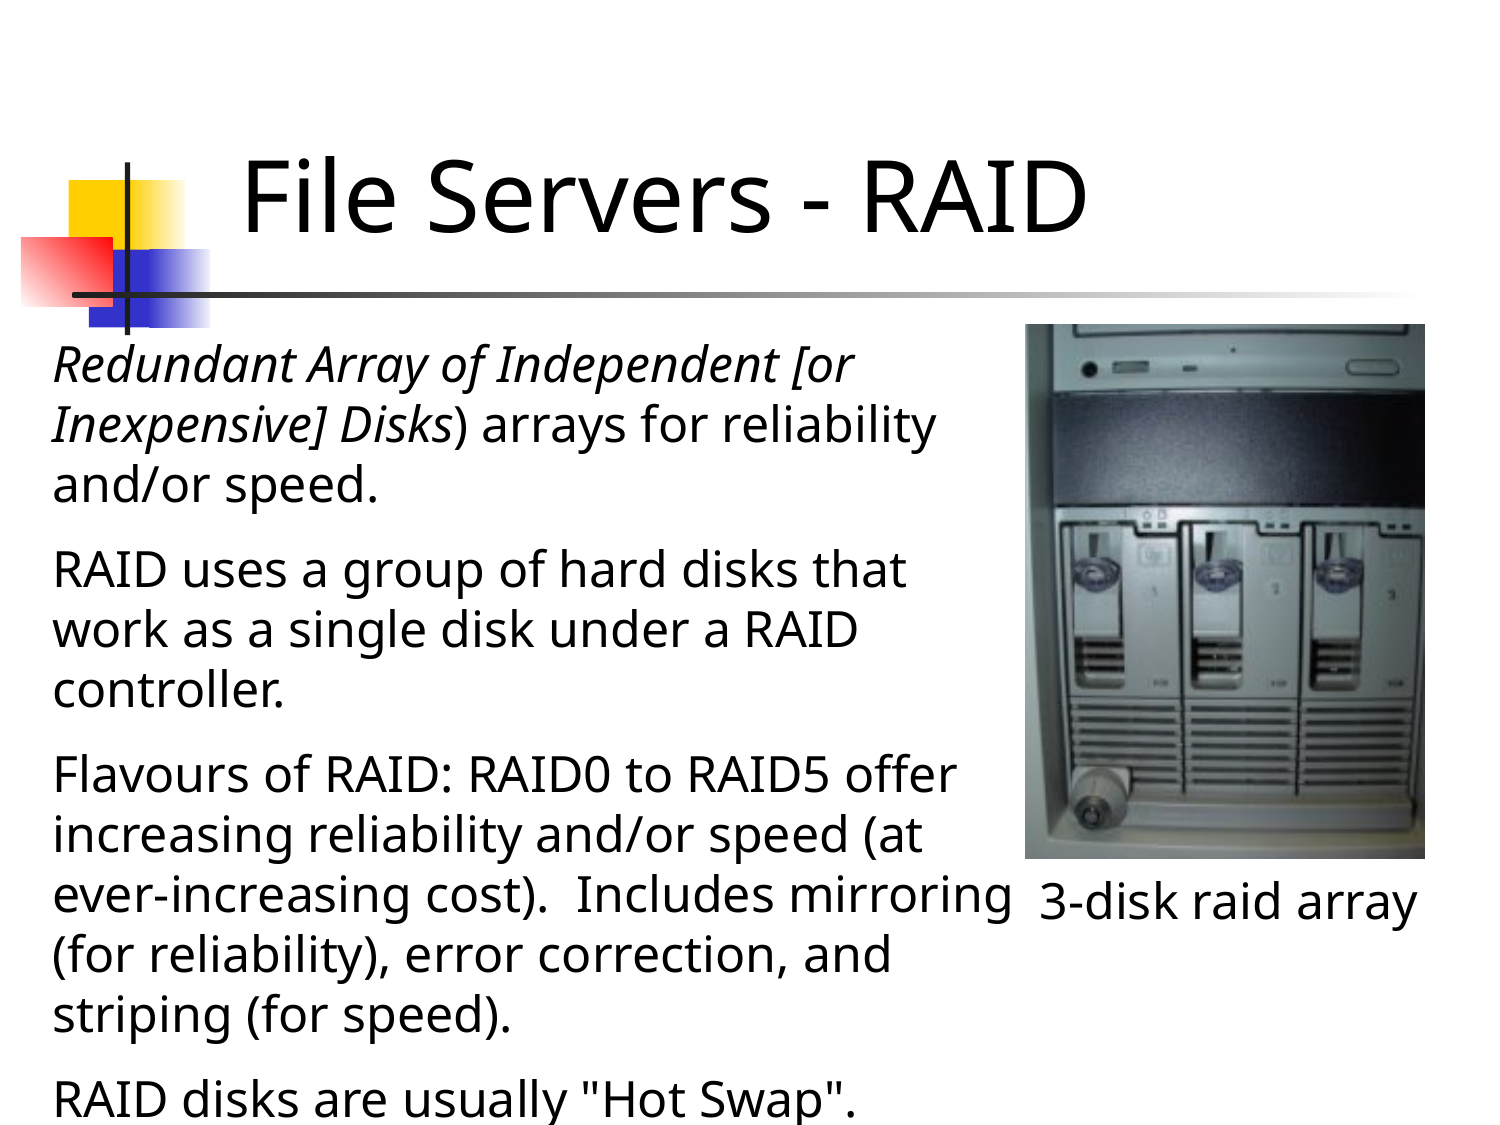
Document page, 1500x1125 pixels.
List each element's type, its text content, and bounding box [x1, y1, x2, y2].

picture [1024, 324, 1426, 859]
text_box 3-disk raid array [1024, 862, 1463, 938]
text_box File Servers - RAID [224, 125, 1288, 260]
text_box Redundant Array of Independent [or Inexpensive] Disks) arrays for reliability and/or speed. RAID uses a group of hard disks that work as a single disk under a RAID controller. Flavours of RAID: RAID0 to RAID5 offer increasing reliability and/or speed (at ever-increasing cost). Includes mirroring (for reliability), error correction, and striping (for speed). RAID disks are usually "Hot Swap". [37, 324, 1038, 1125]
